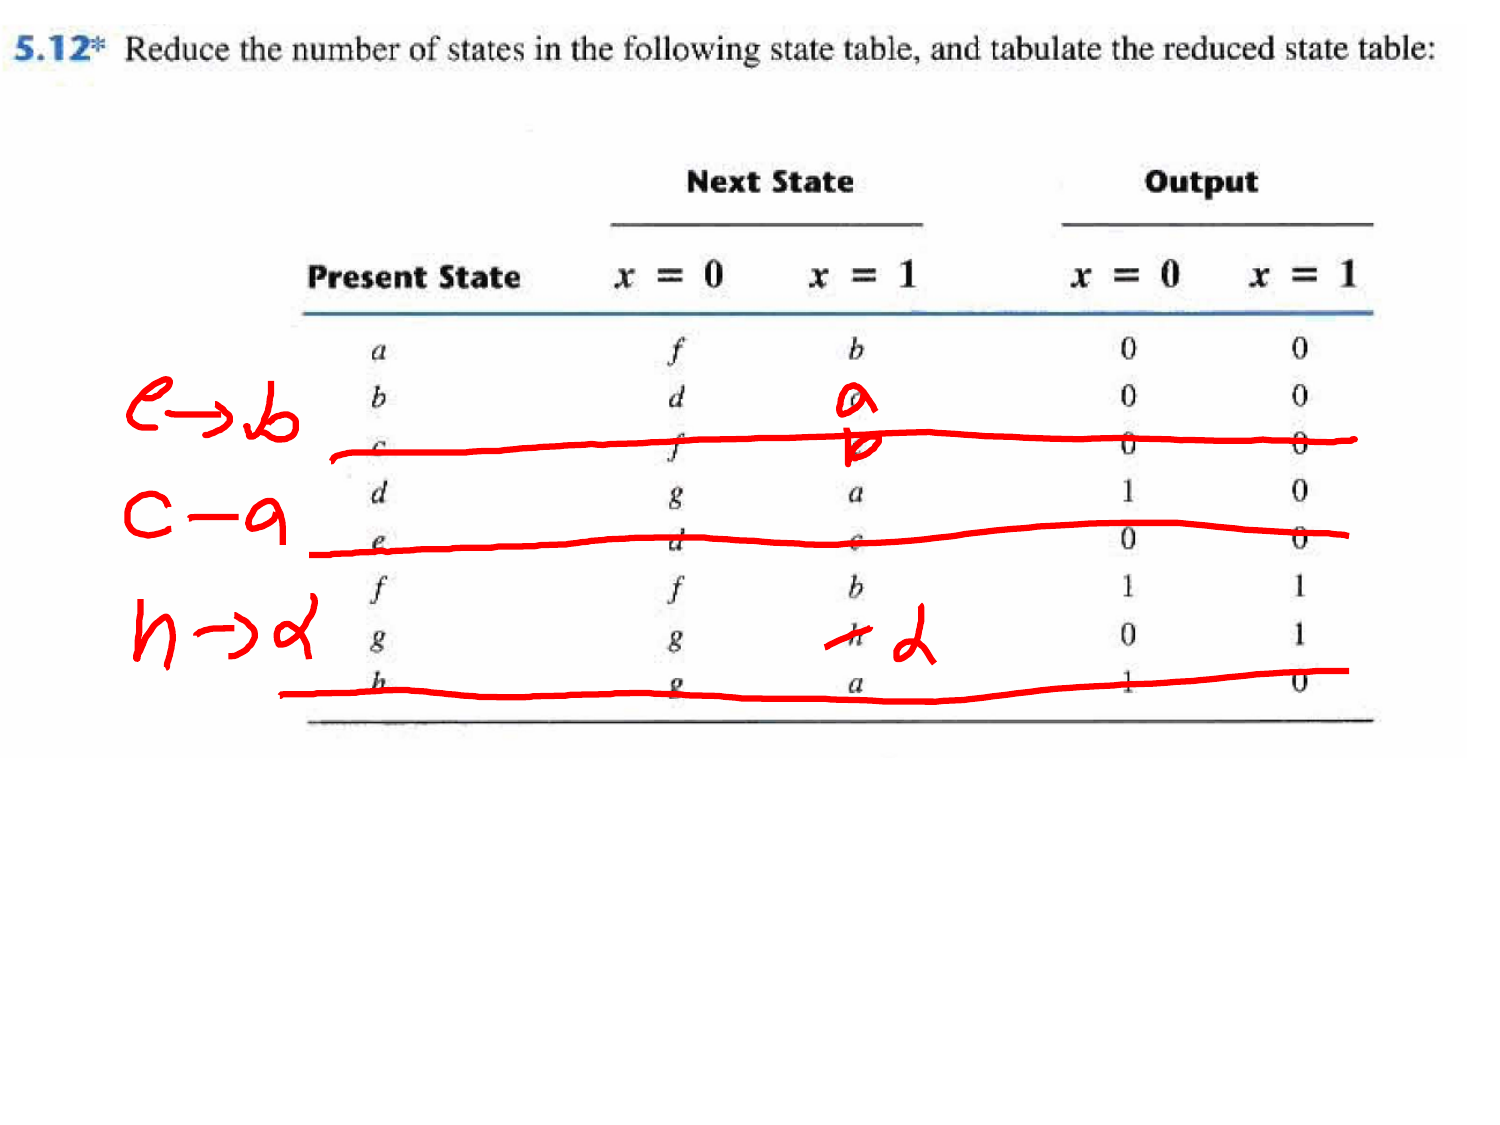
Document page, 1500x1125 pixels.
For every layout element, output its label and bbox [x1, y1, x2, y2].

picture [0, 24, 1467, 759]
text_box [127, 379, 1356, 702]
